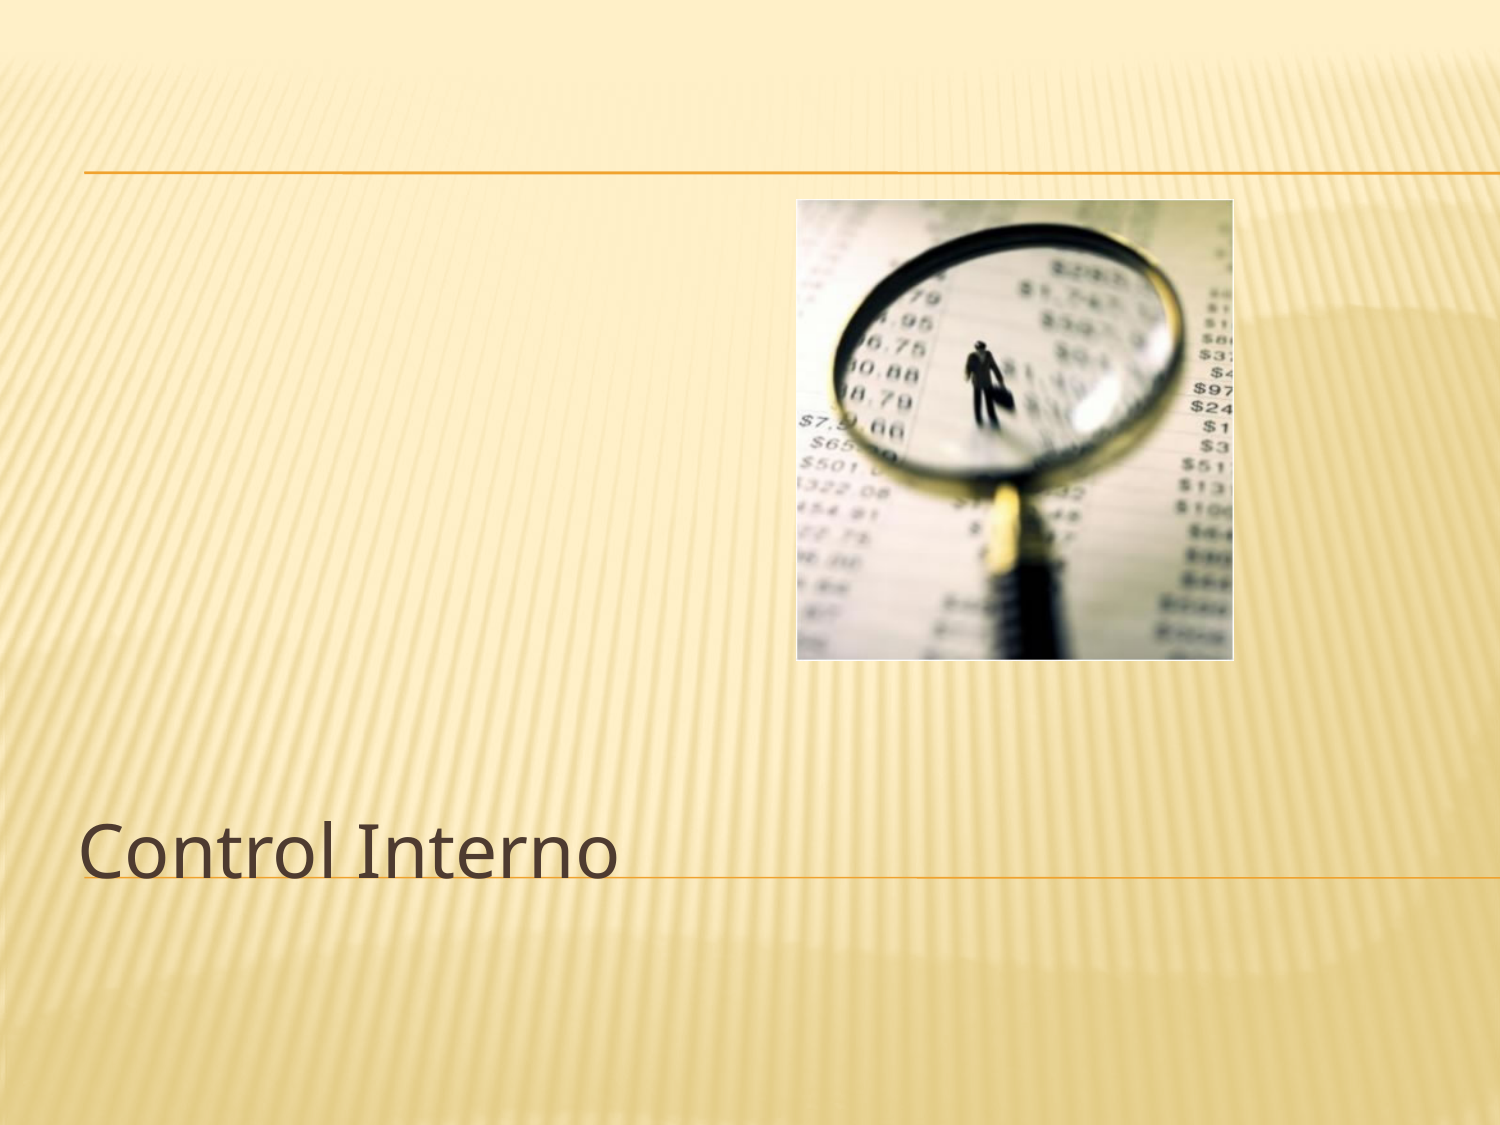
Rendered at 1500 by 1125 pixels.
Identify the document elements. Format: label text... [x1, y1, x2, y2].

text_box [62, 637, 1450, 788]
picture [0, 0, 1500, 1125]
text_box Control Interno [62, 796, 1450, 997]
